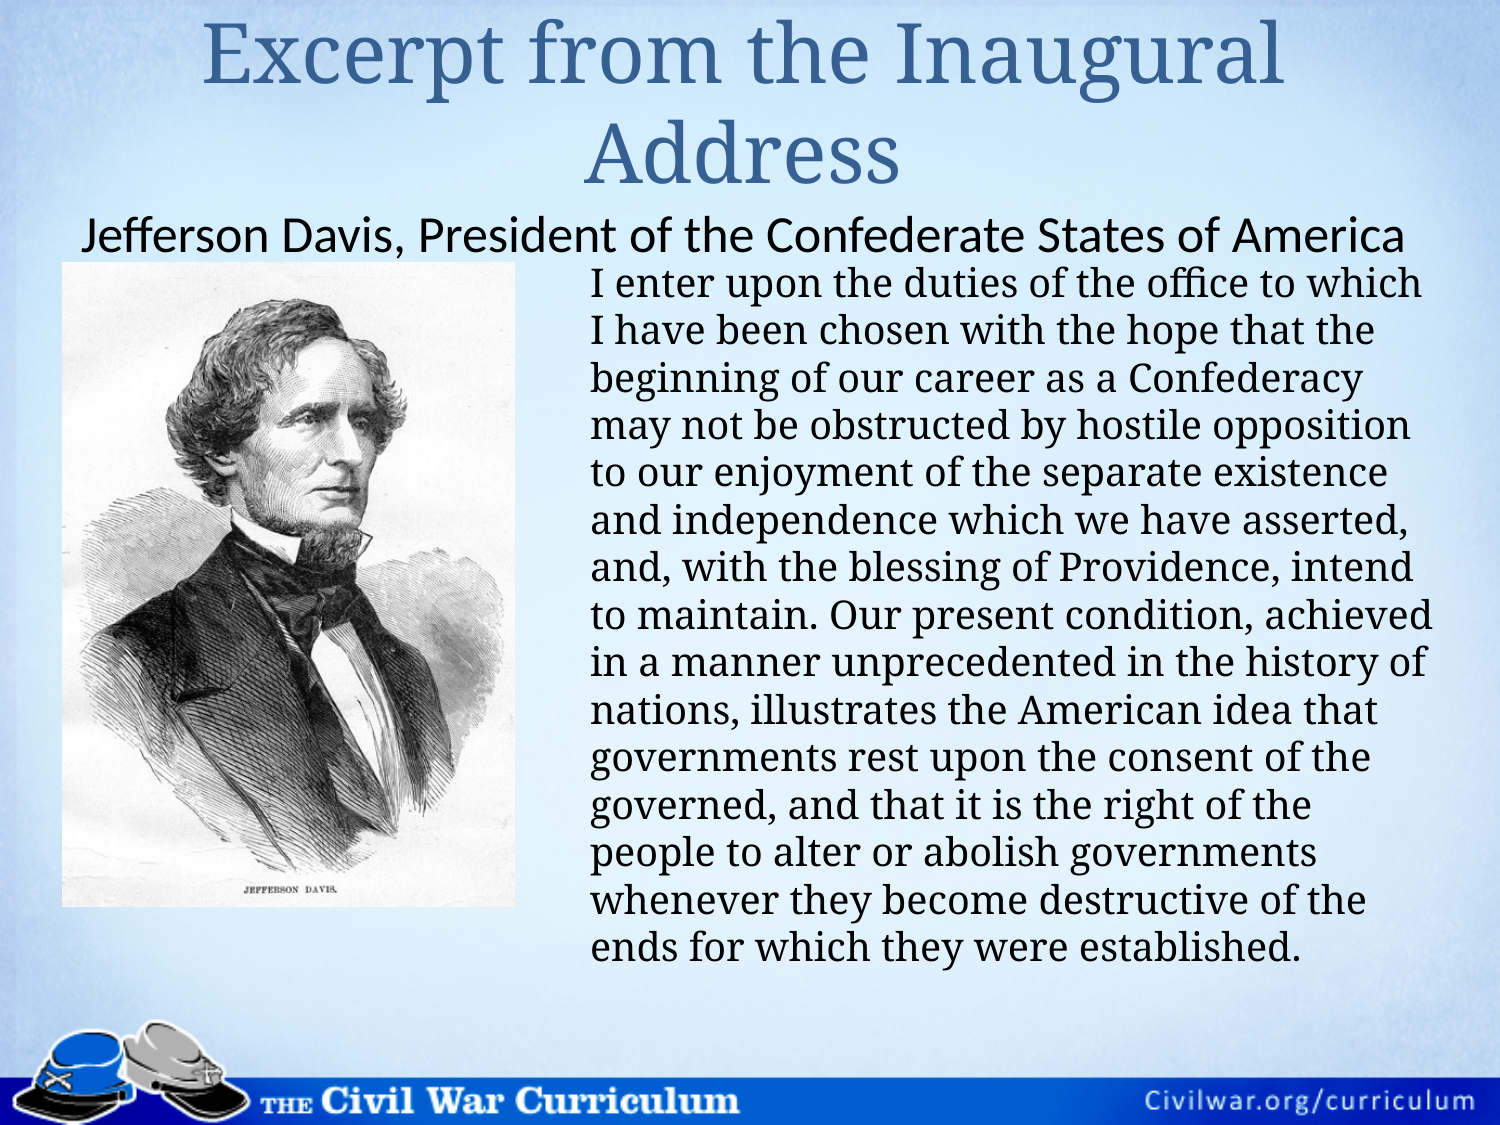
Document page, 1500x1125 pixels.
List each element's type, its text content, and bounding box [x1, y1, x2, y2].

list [62, 262, 515, 907]
picture [0, 0, 1500, 1125]
title Excerpt from the Inaugural Address Jefferson Davis, President of the Confederate States of America [24, 37, 1463, 225]
list I enter upon the duties of the office to which I have been chosen with the hope that the beginning of our career as a Confederacy may not be obstructed by hostile opposition to our enjoyment of the separate existence and independence which we have asserted, and, with the blessing of Providence, intend to maintain. Our present condition, achieved in a manner unprecedented in the history of nations, illustrates the American idea that governments rest upon the consent of the governed, and that it is the right of the people to alter or abolish governments whenever they become destructive of the ends for which they were established. [575, 249, 1463, 975]
